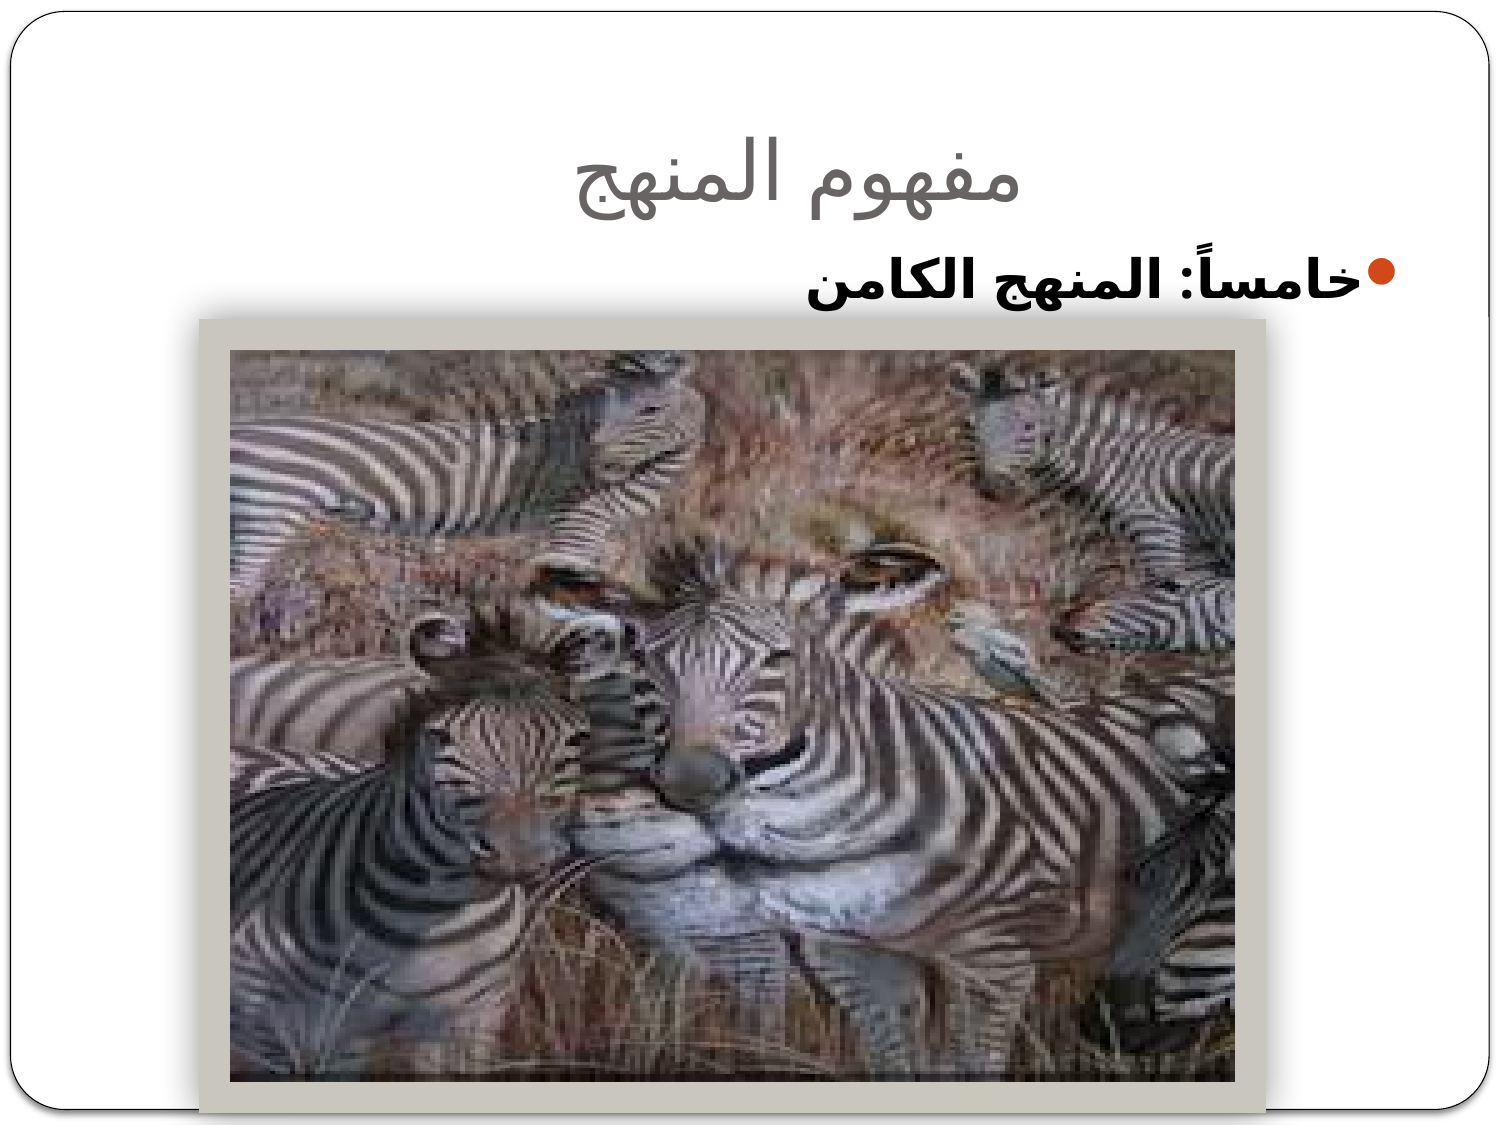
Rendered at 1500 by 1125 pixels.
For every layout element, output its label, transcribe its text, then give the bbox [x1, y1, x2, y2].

picture [229, 349, 1235, 1083]
list خامساً: المنهج الكامن [150, 237, 1425, 988]
title مفهوم المنهج [150, 45, 1425, 233]
